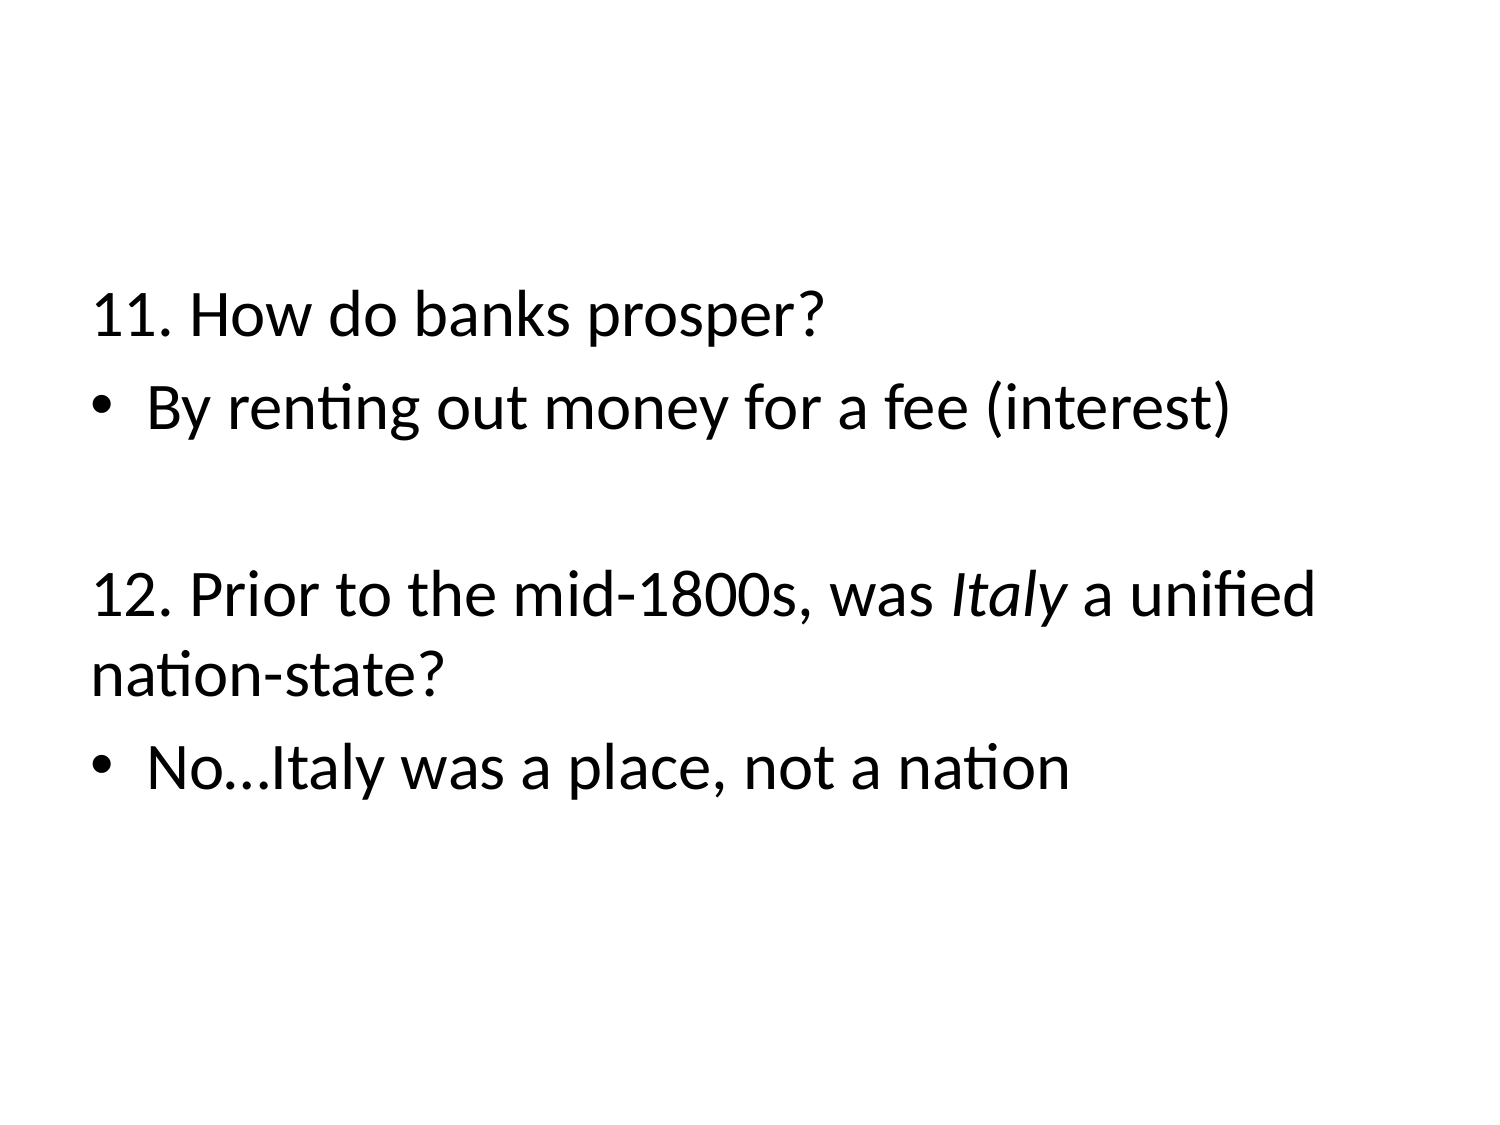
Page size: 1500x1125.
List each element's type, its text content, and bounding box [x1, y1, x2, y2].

list 11. How do banks prosper? By renting out money for a fee (interest) 12. Prior to the mid-1800s, was Italy a unified nation-state? No…Italy was a place, not a nation [75, 262, 1425, 1005]
